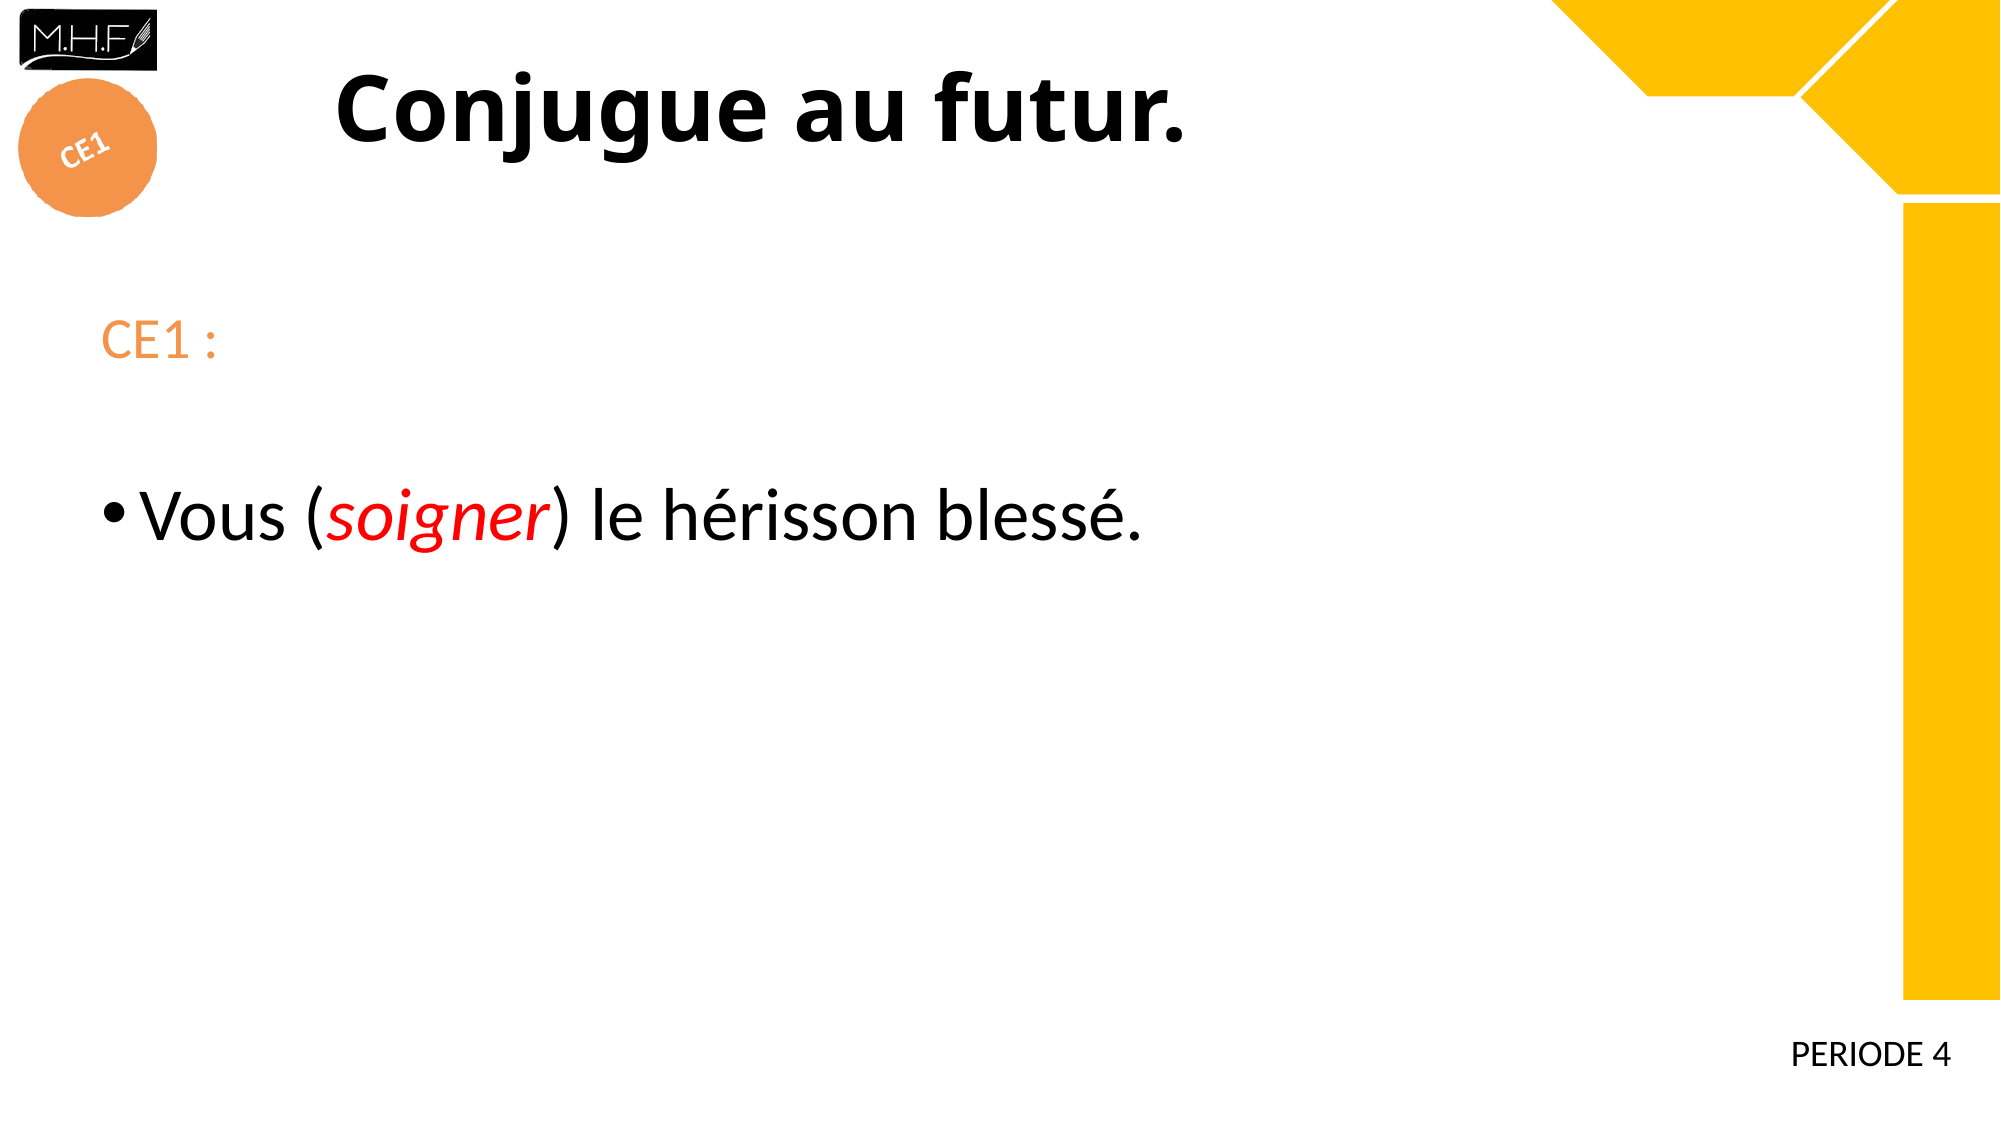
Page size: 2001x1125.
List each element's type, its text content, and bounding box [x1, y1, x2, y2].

text_box [1902, 202, 2000, 1001]
picture [16, 7, 157, 74]
title Conjugue au futur. [318, 3, 1865, 221]
text_box [1031, 299, 1853, 1014]
text_box [1549, 0, 1892, 98]
text_box [1799, 0, 2000, 196]
picture [18, 78, 157, 218]
text_box PERIODE 4 [1362, 1021, 1967, 1125]
list CE1 : Vous (soigner) le hérisson blessé. [86, 300, 1853, 1015]
